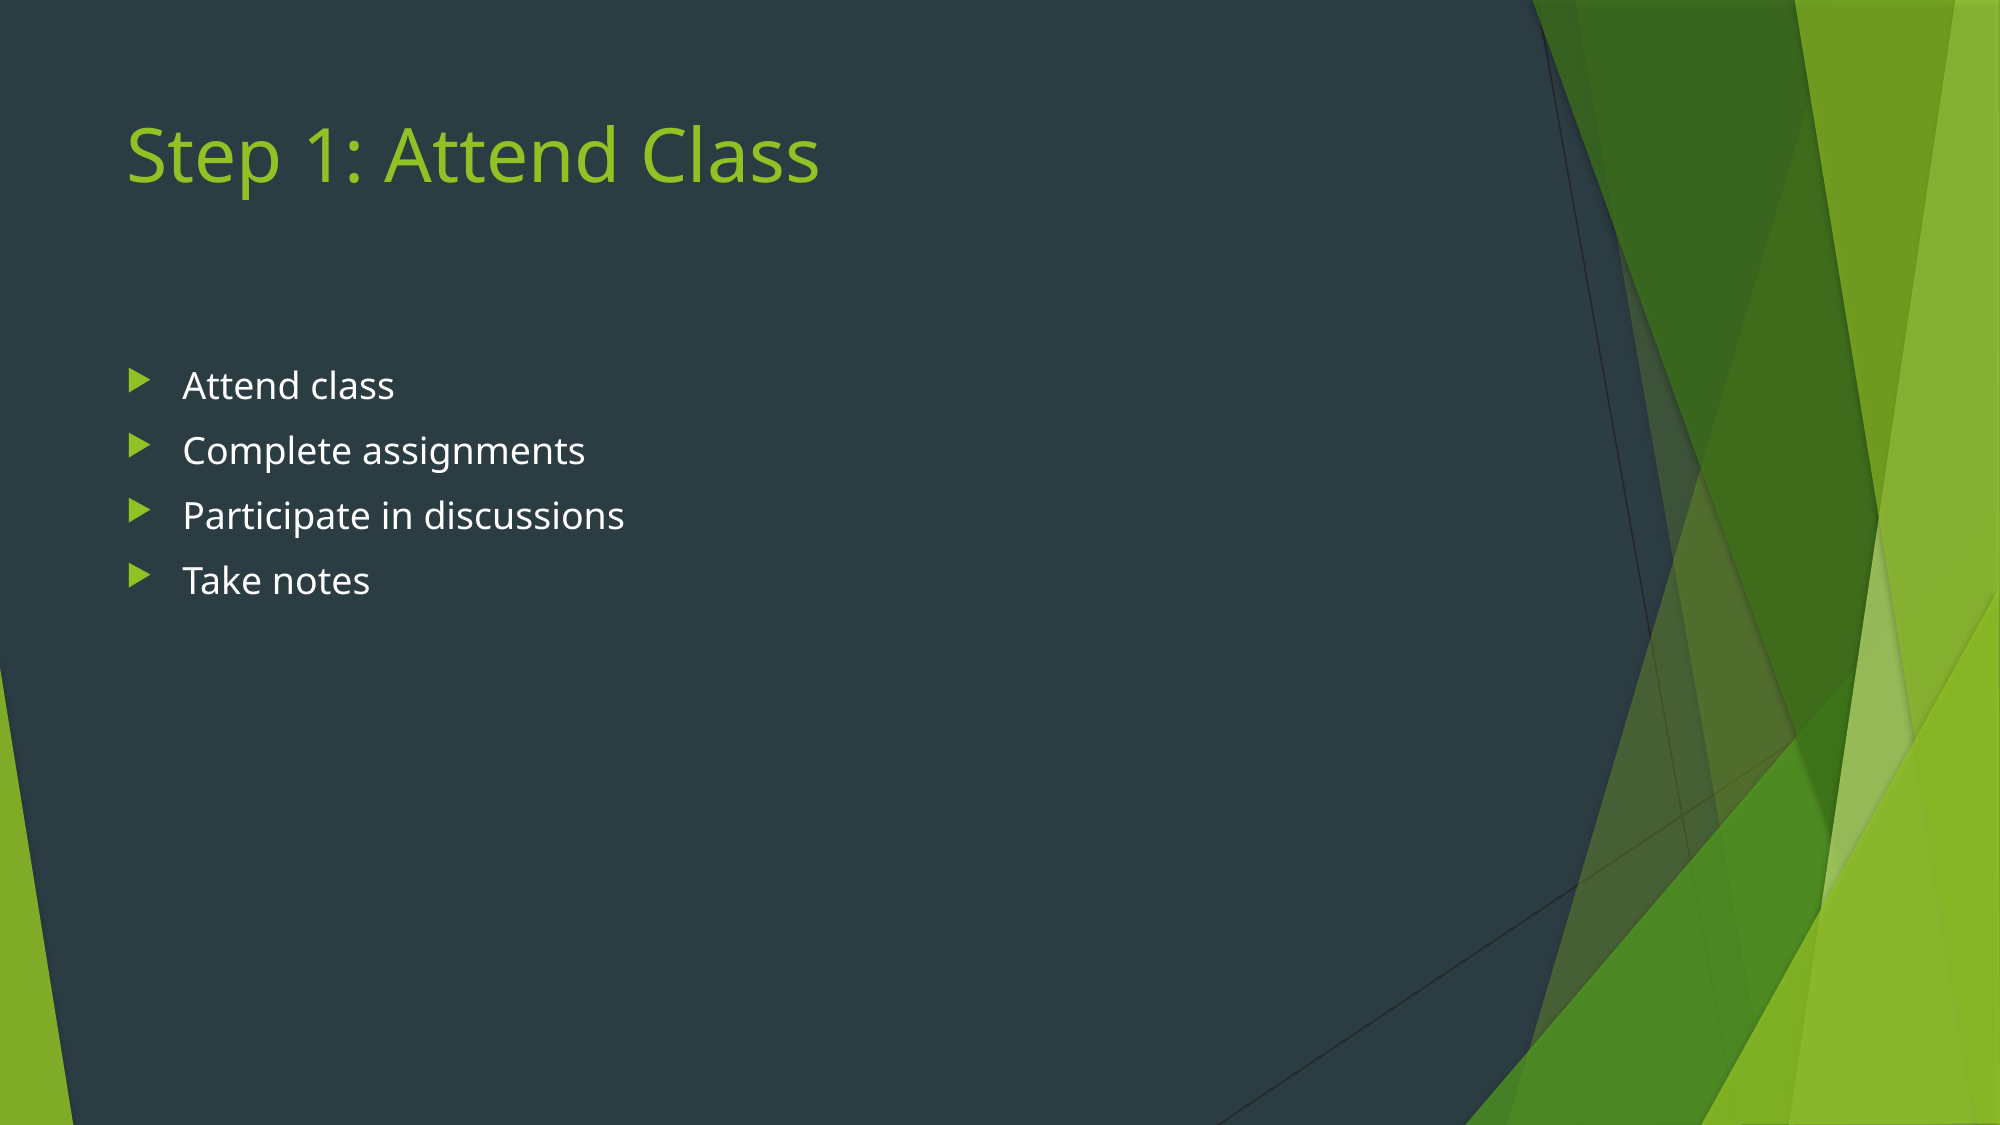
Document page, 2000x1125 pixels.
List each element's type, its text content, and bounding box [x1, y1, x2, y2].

title Step 1: Attend Class [111, 99, 1522, 317]
list Attend class Complete assignments Participate in discussions Take notes [111, 354, 1522, 992]
